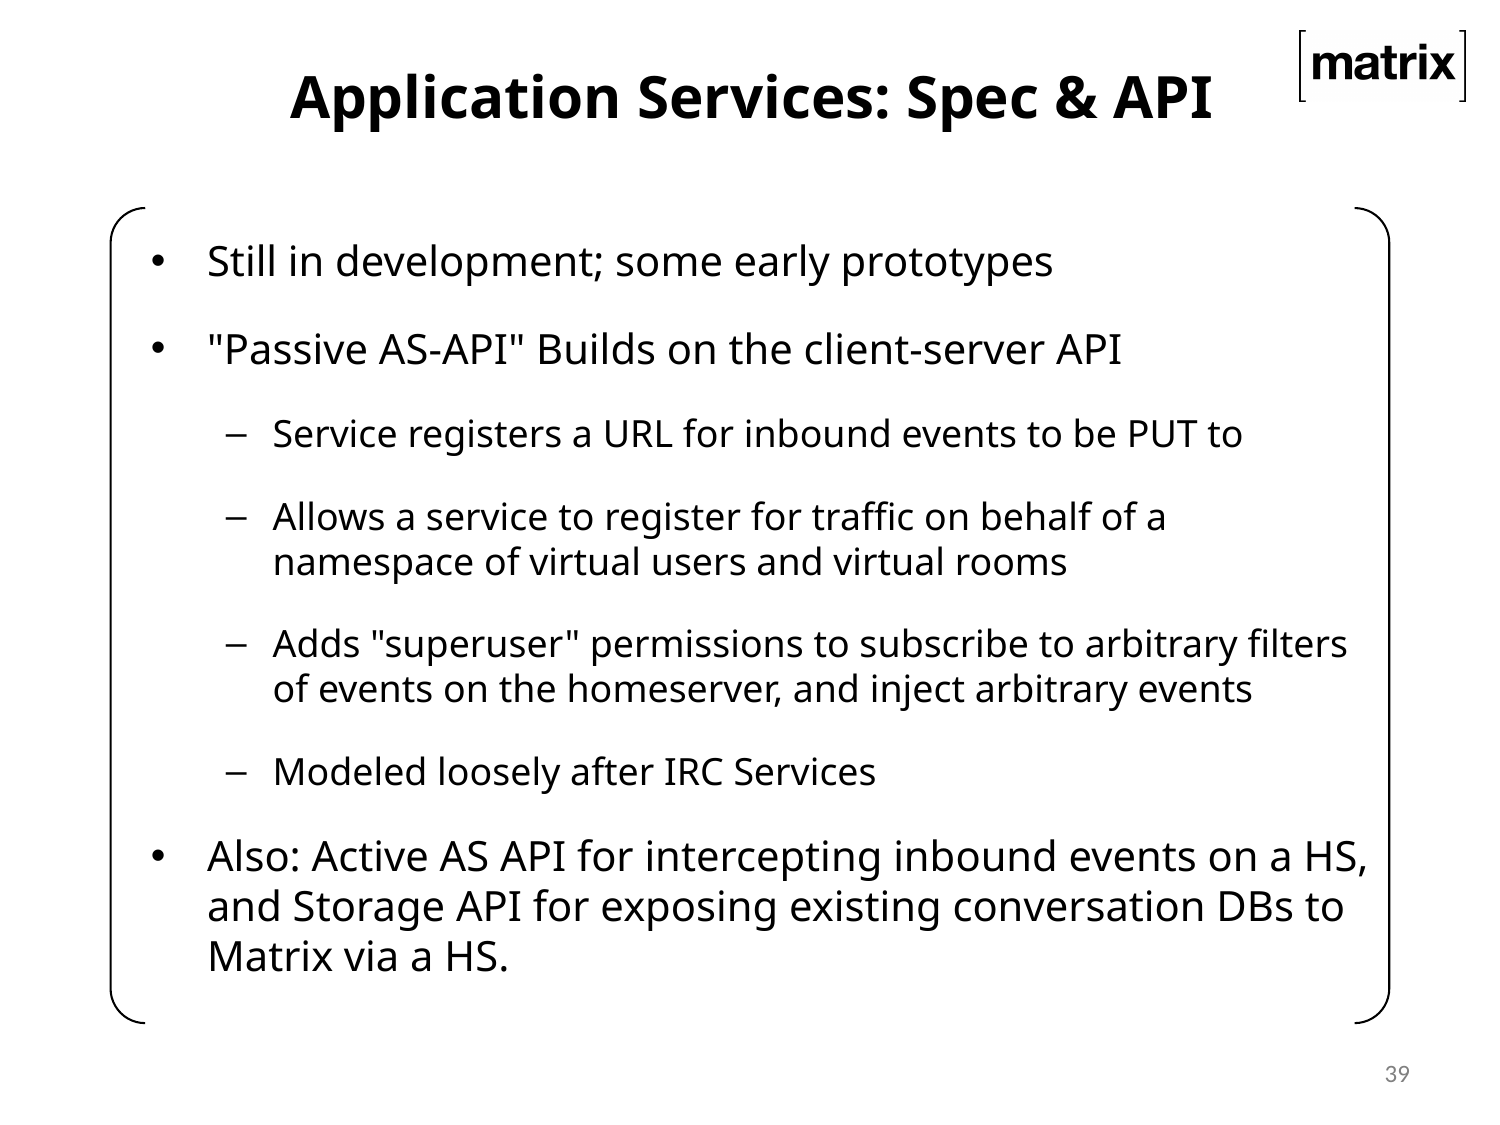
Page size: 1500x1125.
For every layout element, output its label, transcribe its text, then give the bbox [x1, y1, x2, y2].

slide_number 39 [1074, 1042, 1425, 1103]
picture [1299, 30, 1466, 102]
text_box Application Services: Spec & API [76, 53, 1427, 139]
text_box [108, 205, 1392, 1026]
